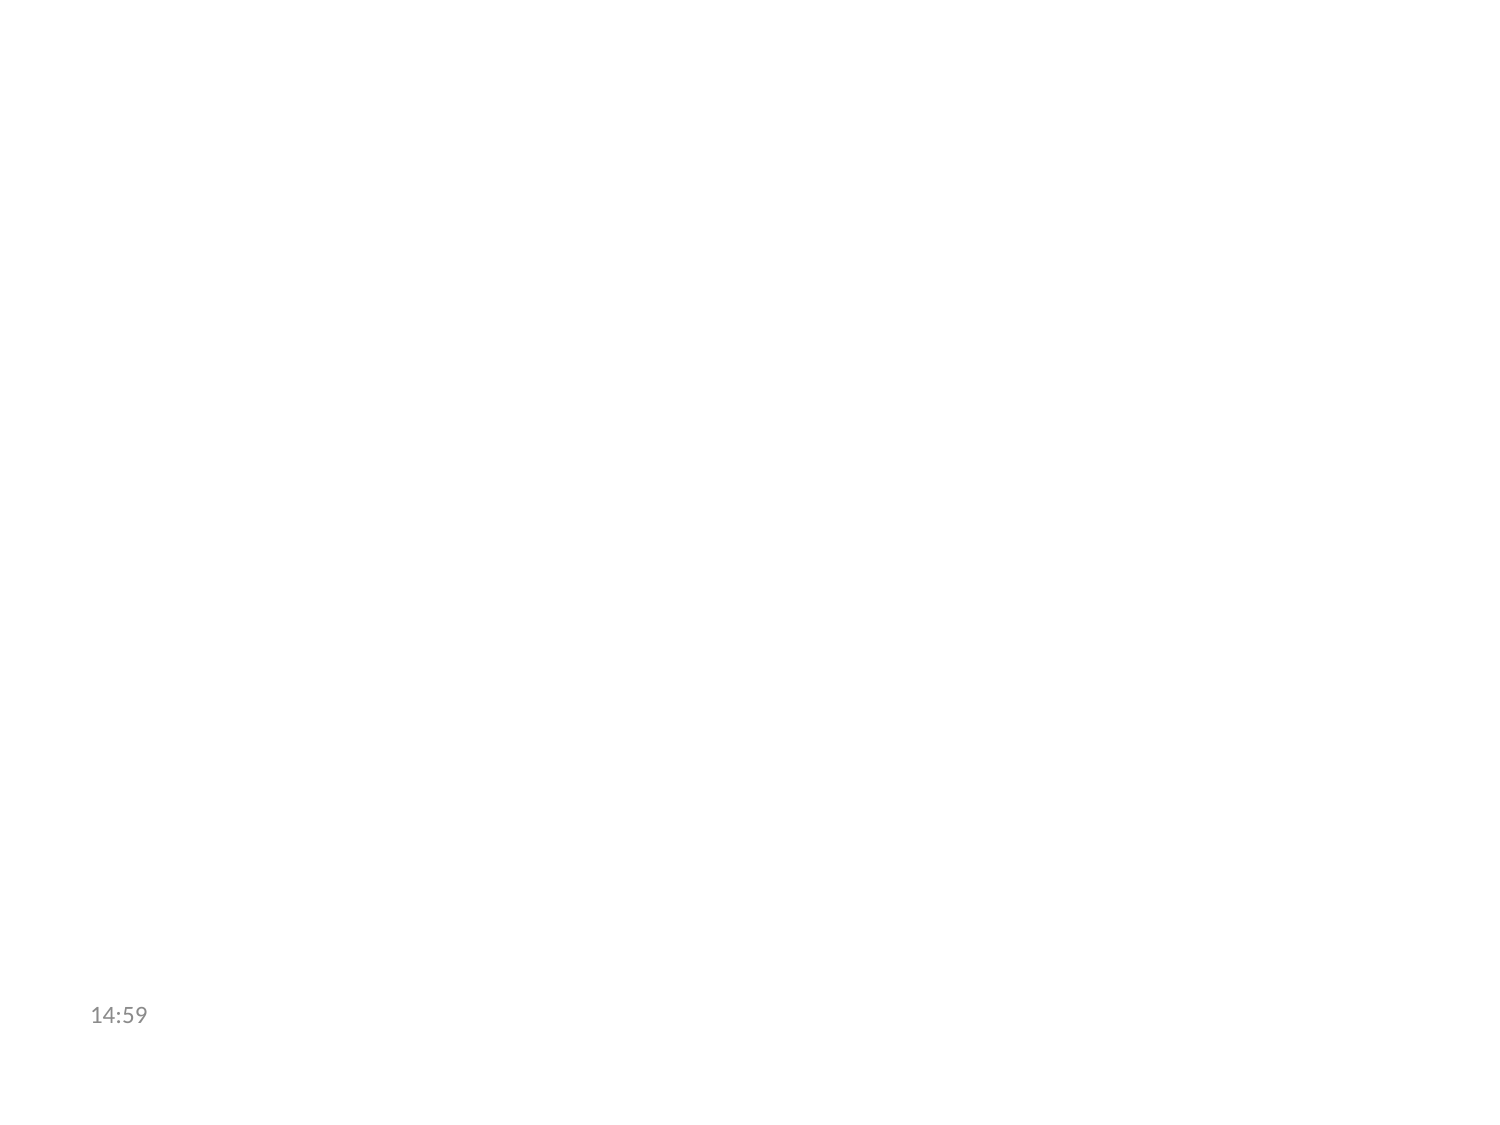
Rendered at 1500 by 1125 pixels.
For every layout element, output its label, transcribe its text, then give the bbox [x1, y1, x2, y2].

text_box 15:35 [75, 983, 425, 1044]
